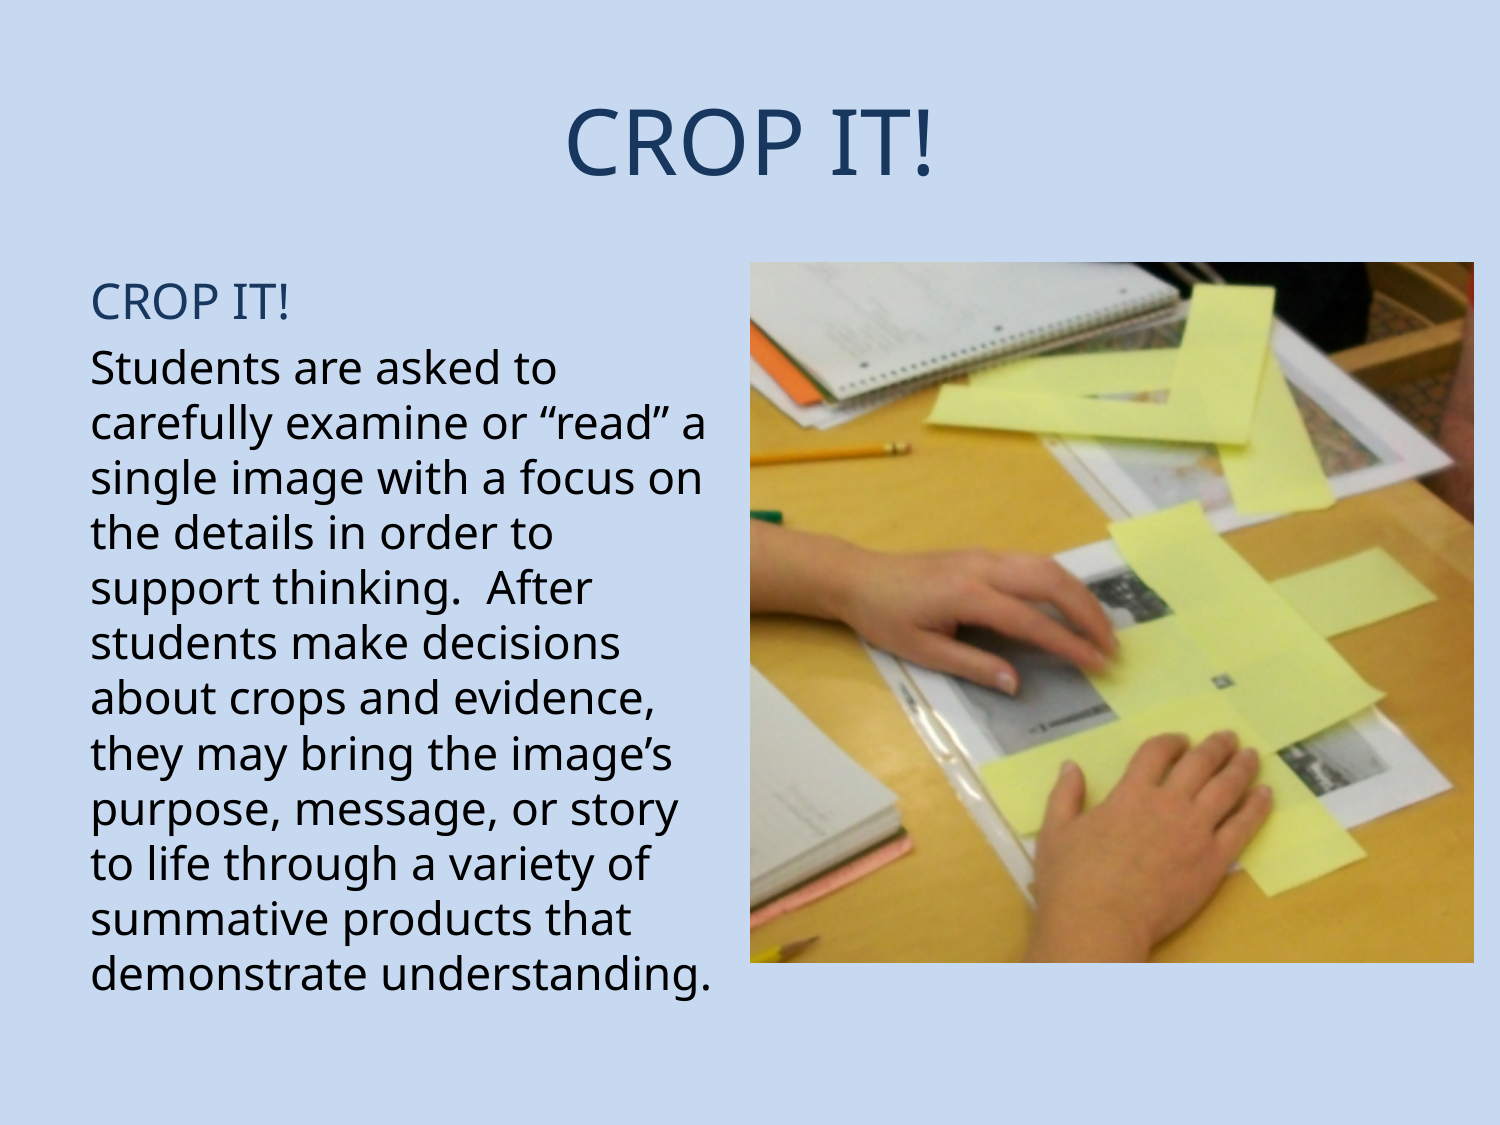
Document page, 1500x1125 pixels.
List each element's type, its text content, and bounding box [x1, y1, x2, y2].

picture [749, 262, 1474, 963]
list CROP IT! Students are asked to carefully examine or “read” a single image with a focus on the details in order to support thinking. After students make decisions about crops and evidence, they may bring the image’s purpose, message, or story to life through a variety of summative products that demonstrate understanding. [75, 262, 738, 1025]
title CROP IT! [75, 45, 1425, 233]
